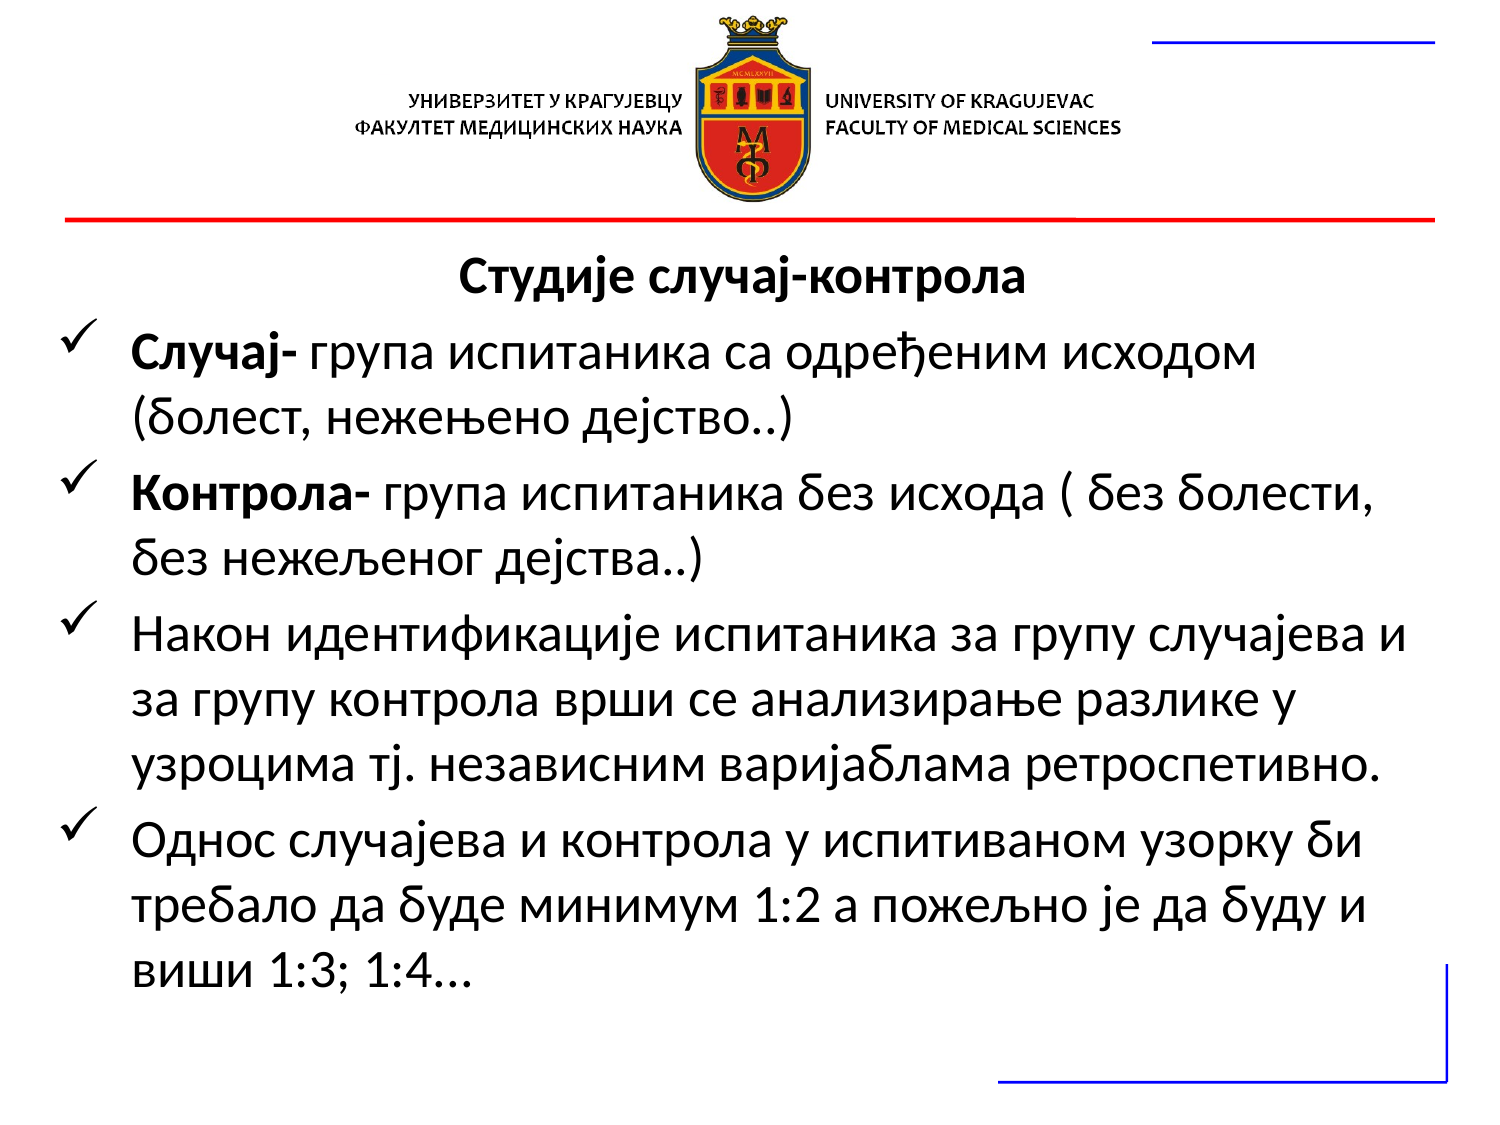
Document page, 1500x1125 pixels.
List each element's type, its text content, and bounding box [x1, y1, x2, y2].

picture [324, 11, 1152, 208]
subtitle Студије случај-контрола Случај- група испитаника са одређеним исходом (болест, нежењено дејство..) Контрола- група испитаника без исхода ( без болести, без нежељеног дејства..) Након идентификације испитаника за групу случајева и за групу контрола врши се анализирање разлике у узроцима тј. независним варијаблама ретроспетивно. Однос случајева и контрола у испитиваном узорку би требало да буде минимум 1:2 а пожељно је да буду и виши 1:3; 1:4... [41, 231, 1447, 1059]
